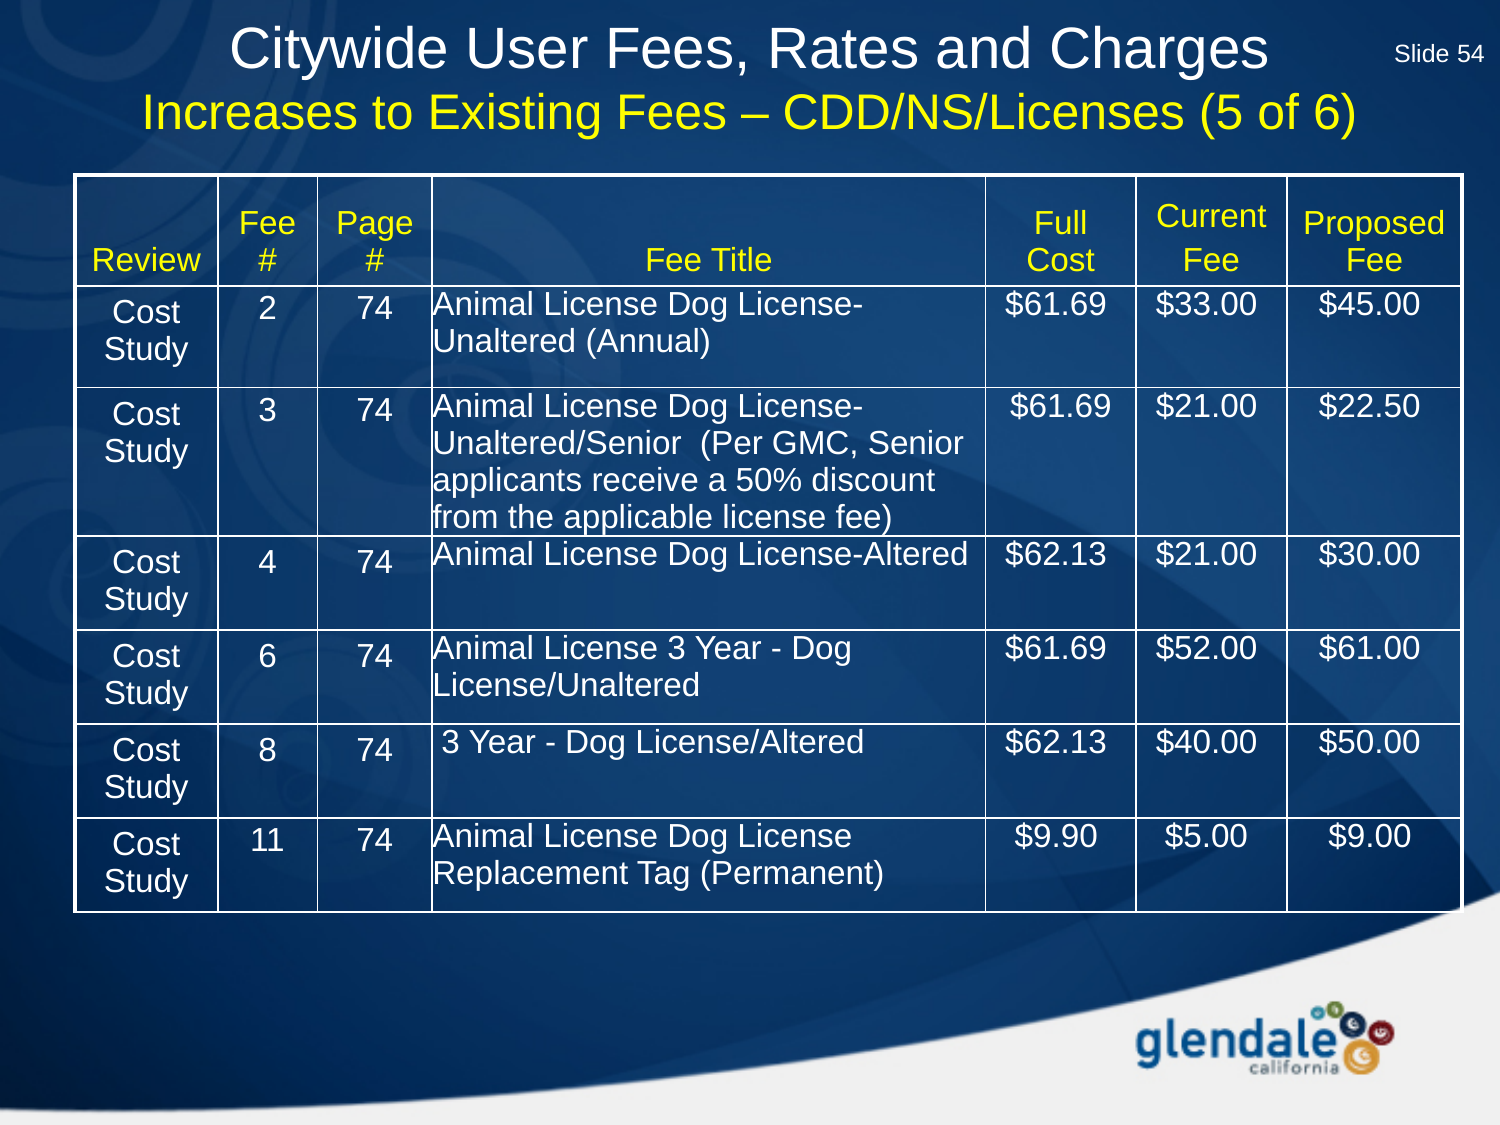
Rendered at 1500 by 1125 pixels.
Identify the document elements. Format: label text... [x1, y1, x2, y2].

table_cell $61.69 [986, 388, 1135, 535]
table_header Proposed Fee [1288, 177, 1460, 285]
table_cell Cost Study [77, 819, 217, 911]
table_cell 6 [219, 631, 317, 723]
table_cell 74 [318, 537, 431, 629]
table_cell $30.00 [1288, 537, 1460, 629]
table_cell 3 [219, 388, 317, 535]
table_cell $52.00 [1137, 631, 1286, 723]
table_cell 74 [318, 287, 431, 387]
table_cell $45.00 [1288, 287, 1460, 387]
text_box Citywide User Fees, Rates and Charges Increases to Existing Fees – CDD/NS/Licenses (5 of 6) [74, 0, 1425, 150]
table_cell $21.00 [1137, 388, 1286, 535]
table_header Fee Title [433, 177, 985, 285]
table_header Fee # [219, 177, 317, 285]
table_cell Cost Study [77, 725, 217, 817]
table_cell Animal License Dog License-Altered [433, 537, 985, 629]
table_cell 2 [219, 287, 317, 387]
picture [0, 0, 1500, 1125]
table_header Page # [318, 177, 431, 285]
table_cell $61.69 [986, 631, 1135, 723]
table_header Review [77, 177, 217, 285]
table_cell Animal License 3 Year - Dog License/Unaltered [433, 631, 985, 723]
table_cell 4 [219, 537, 317, 629]
table_cell $50.00 [1288, 725, 1460, 817]
table_cell $62.13 [986, 537, 1135, 629]
table_cell $40.00 [1137, 725, 1286, 817]
table_cell $9.00 [1288, 819, 1460, 911]
slide_number Slide 54 [1425, 0, 1500, 75]
table_header Full Cost [986, 177, 1135, 285]
table_cell 74 [318, 388, 431, 535]
table_cell Cost Study [77, 287, 217, 387]
table_cell Cost Study [77, 537, 217, 629]
table_cell $61.69 [986, 287, 1135, 387]
table_cell 74 [318, 631, 431, 723]
table_cell $61.00 [1288, 631, 1460, 723]
table_cell $22.50 [1288, 388, 1460, 535]
table_cell 11 [219, 819, 317, 911]
table_cell $5.00 [1137, 819, 1286, 911]
table_cell Animal License Dog License-Unaltered/Senior (Per GMC, Senior applicants receive a 50% discount from the applicable license fee) [433, 388, 985, 535]
table_cell 74 [318, 819, 431, 911]
table_cell 74 [318, 725, 431, 817]
table_header Current Fee [1137, 177, 1286, 285]
table_cell Cost Study [77, 388, 217, 535]
table_cell $21.00 [1137, 537, 1286, 629]
table_cell Animal License Dog License-Unaltered (Annual) [433, 287, 985, 387]
table_cell $9.90 [986, 819, 1135, 911]
table_cell Cost Study [77, 631, 217, 723]
table_cell $62.13 [986, 725, 1135, 817]
table_cell 8 [219, 725, 317, 817]
table_cell 3 Year - Dog License/Altered [433, 725, 985, 817]
table_cell Animal License Dog License Replacement Tag (Permanent) [433, 819, 985, 911]
table_cell $33.00 [1137, 287, 1286, 387]
